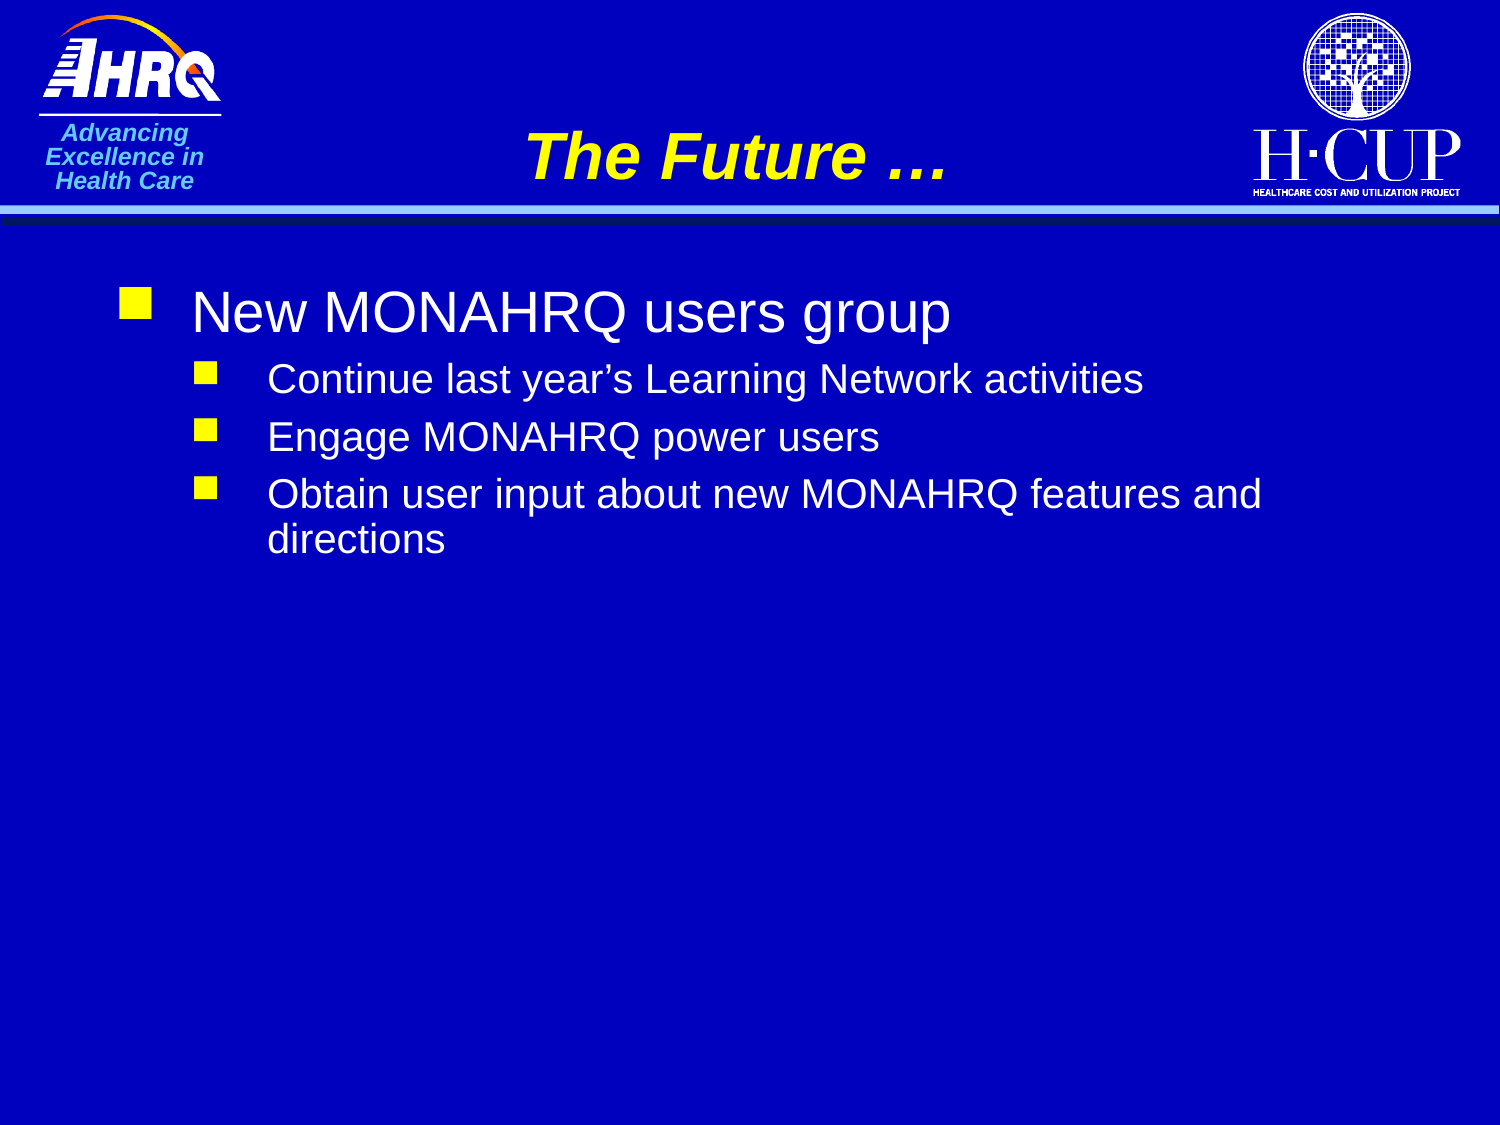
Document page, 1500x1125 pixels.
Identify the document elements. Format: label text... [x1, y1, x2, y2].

picture [39, 12, 224, 104]
picture [1250, 10, 1463, 199]
title The Future … [238, 74, 1238, 202]
list New MONAHRQ users group Continue last year’s Learning Network activities Engage MONAHRQ power users Obtain user input about new MONAHRQ features and directions [99, 274, 1412, 751]
